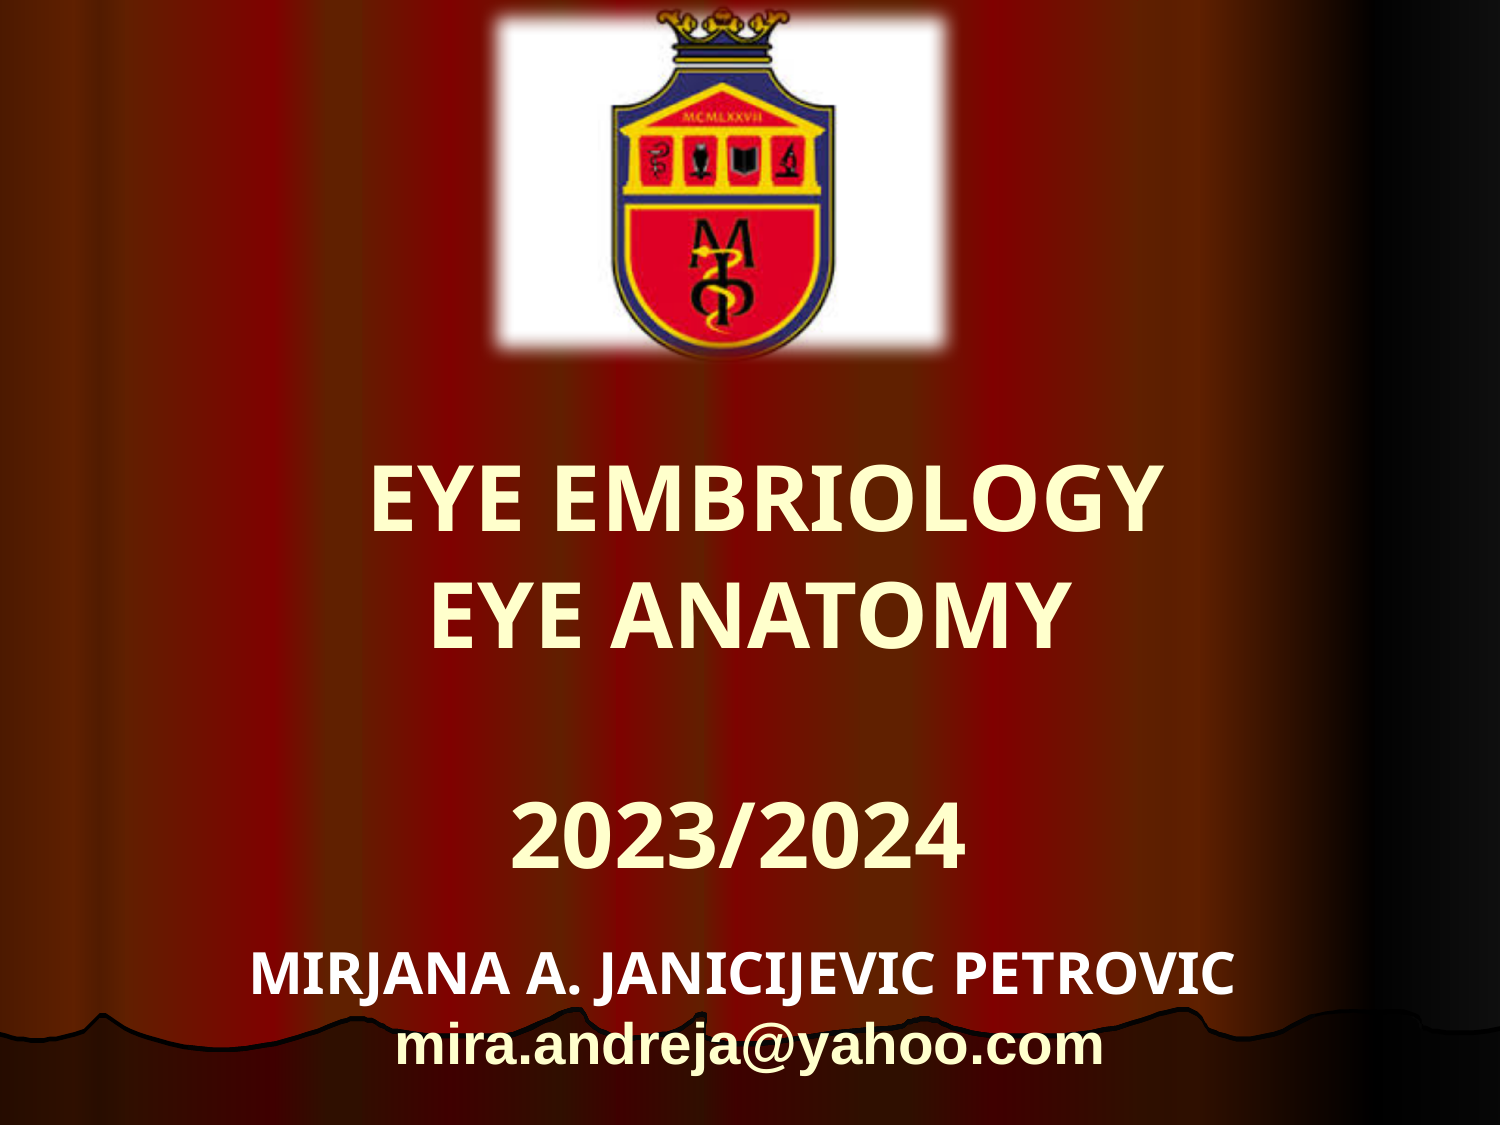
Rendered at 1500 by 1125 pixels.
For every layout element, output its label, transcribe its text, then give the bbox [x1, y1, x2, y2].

picture [478, 0, 963, 366]
subtitle МIRJANA А. ЈANICIJEVIC PETROVIC mira.andreja@yahoo.com [0, 928, 1500, 1125]
title EYE EMBRIOLOGY EYE ANATOMY 2023/2024 [0, 457, 1500, 836]
